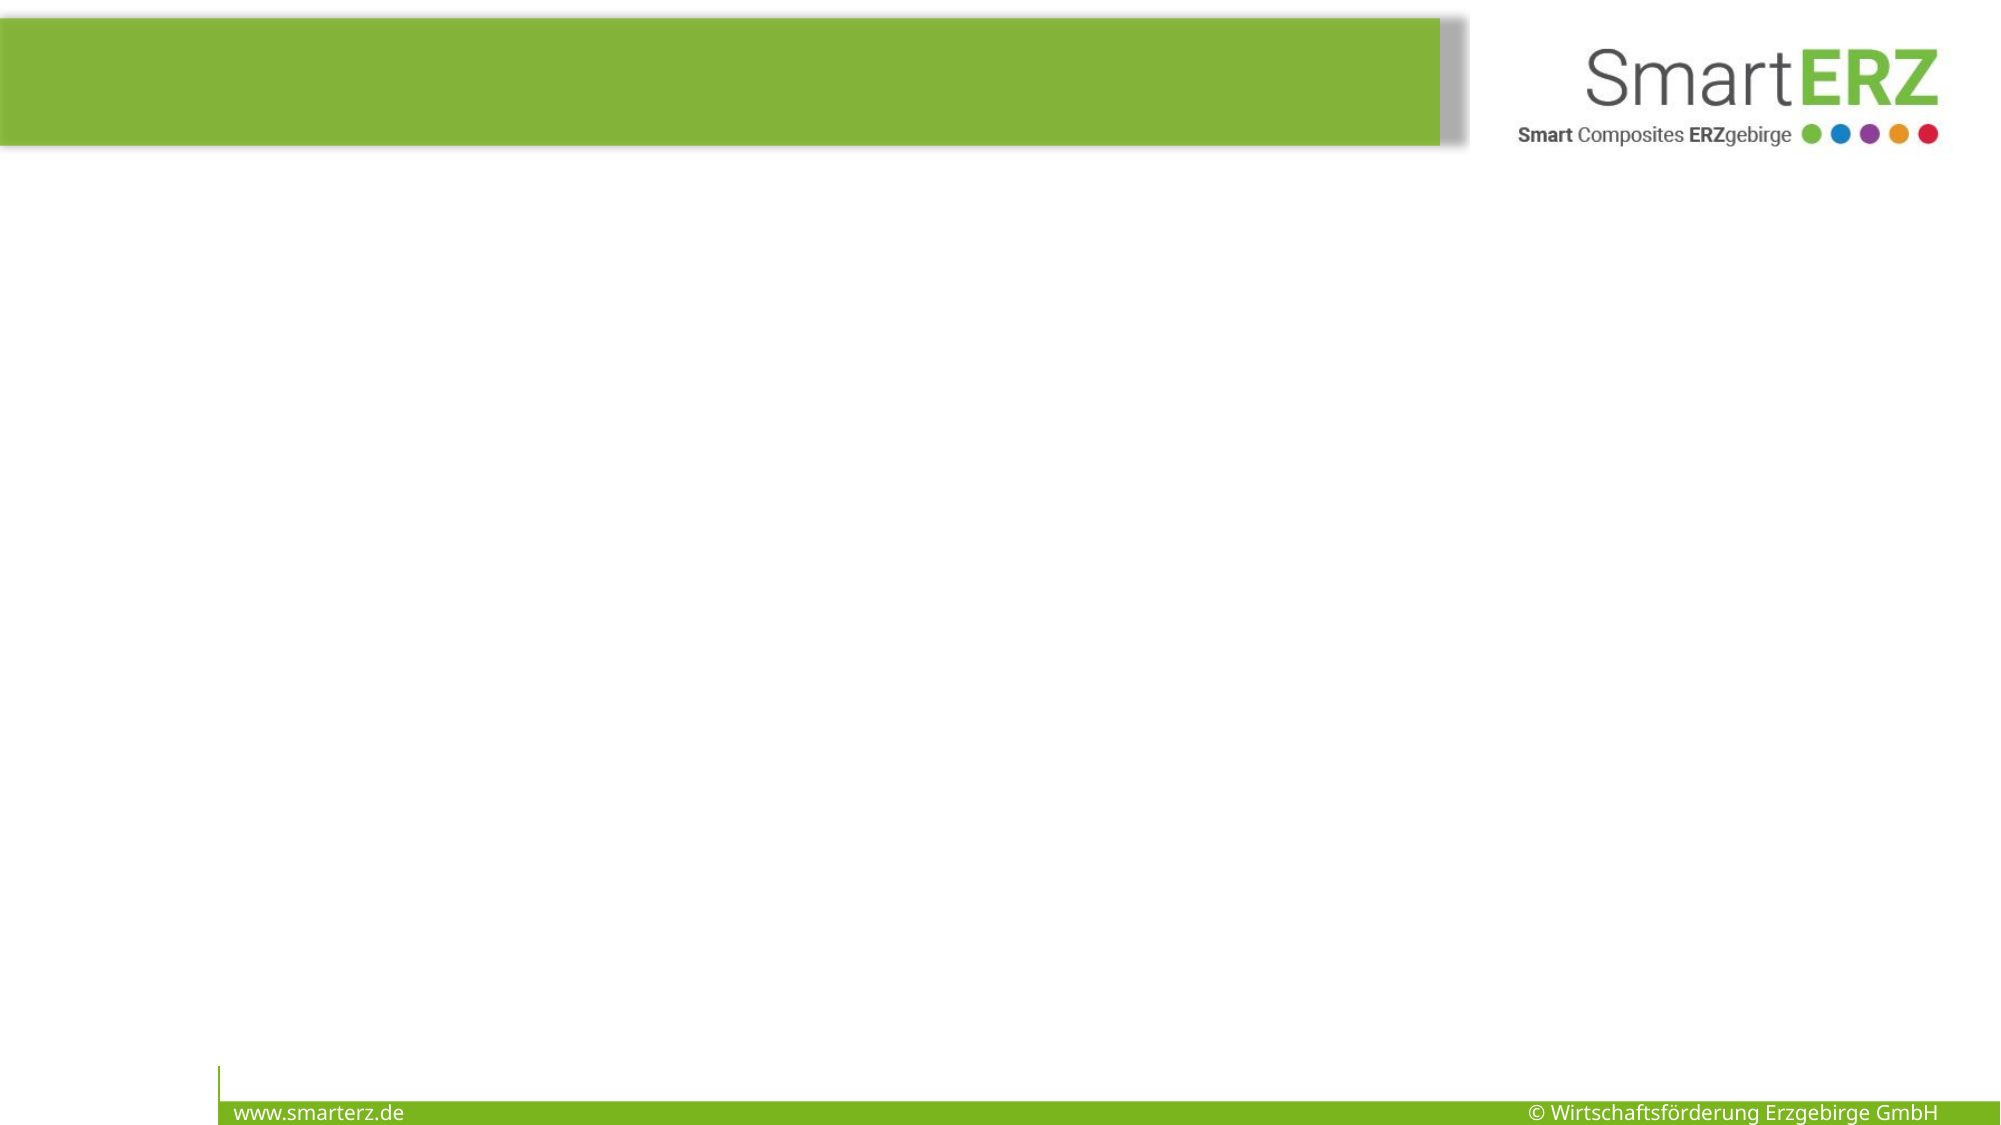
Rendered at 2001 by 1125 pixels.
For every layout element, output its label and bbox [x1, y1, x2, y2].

picture [1470, 12, 1977, 189]
